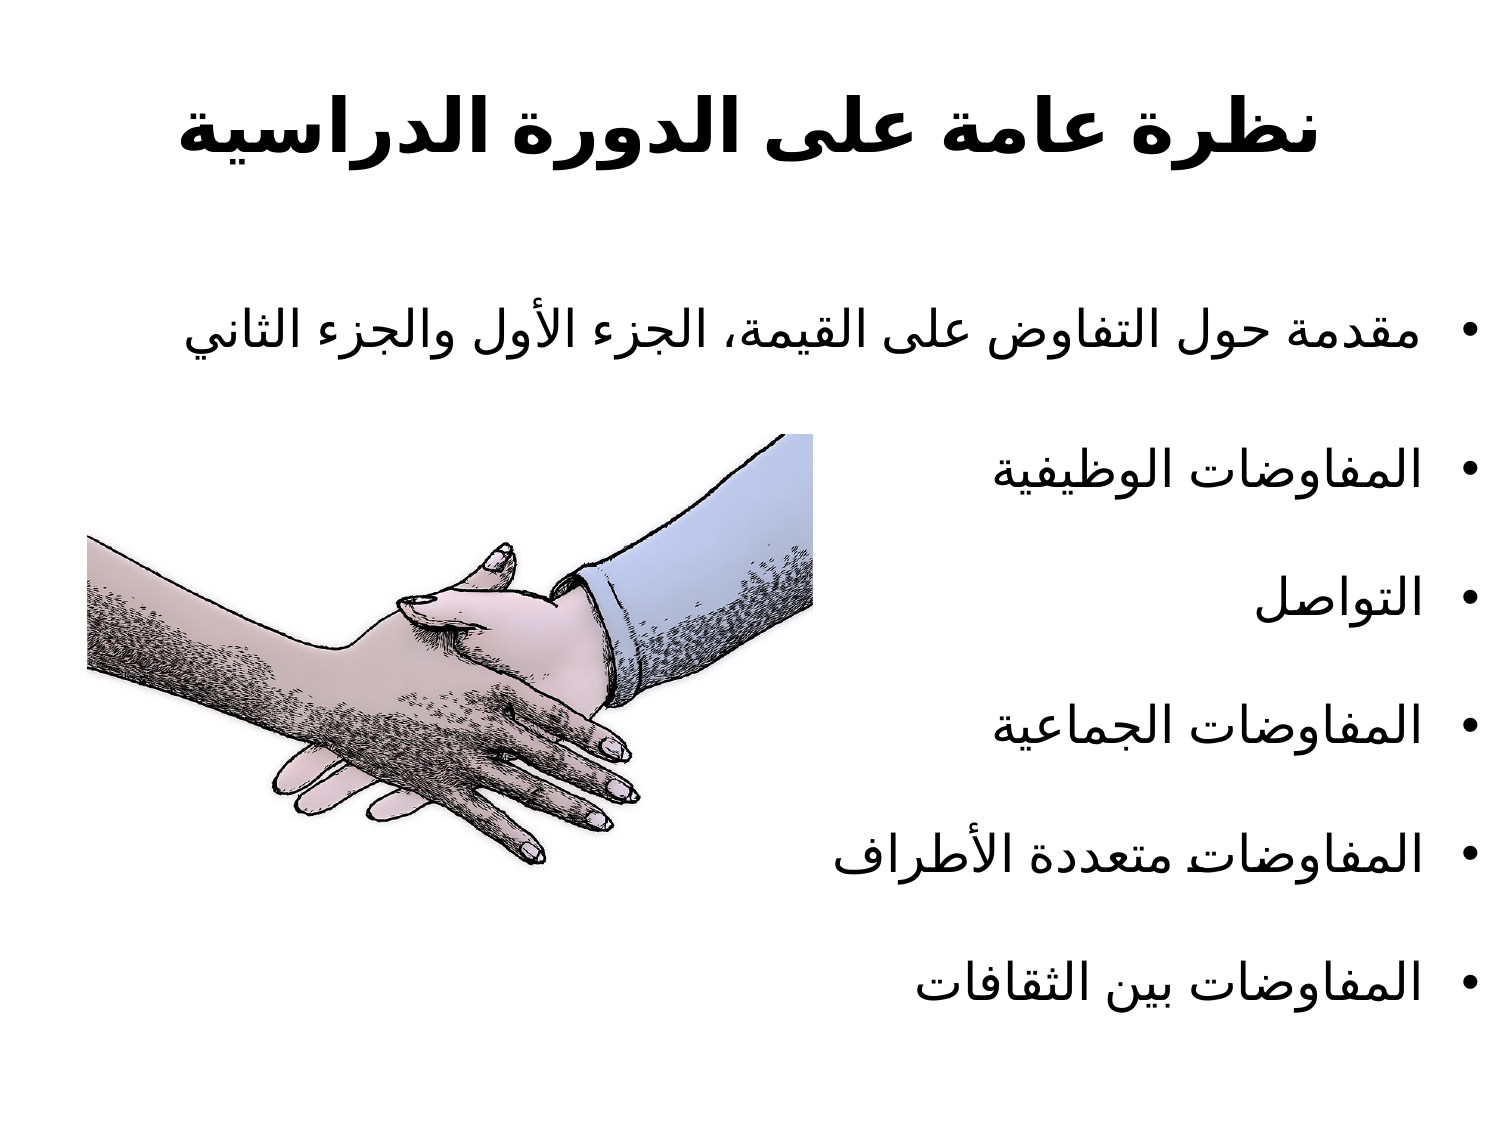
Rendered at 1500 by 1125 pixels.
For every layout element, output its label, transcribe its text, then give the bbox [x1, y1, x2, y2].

list مقدمة حول التفاوض على القيمة، الجزء الأول والجزء الثاني المفاوضات الوظيفية التواصل المفاوضات الجماعية المفاوضات متعددة الأطراف المفاوضات بين الثقافات [41, 293, 1494, 1032]
picture [87, 434, 813, 891]
title نظرة عامة على الدورة الدراسية [0, 50, 1500, 218]
